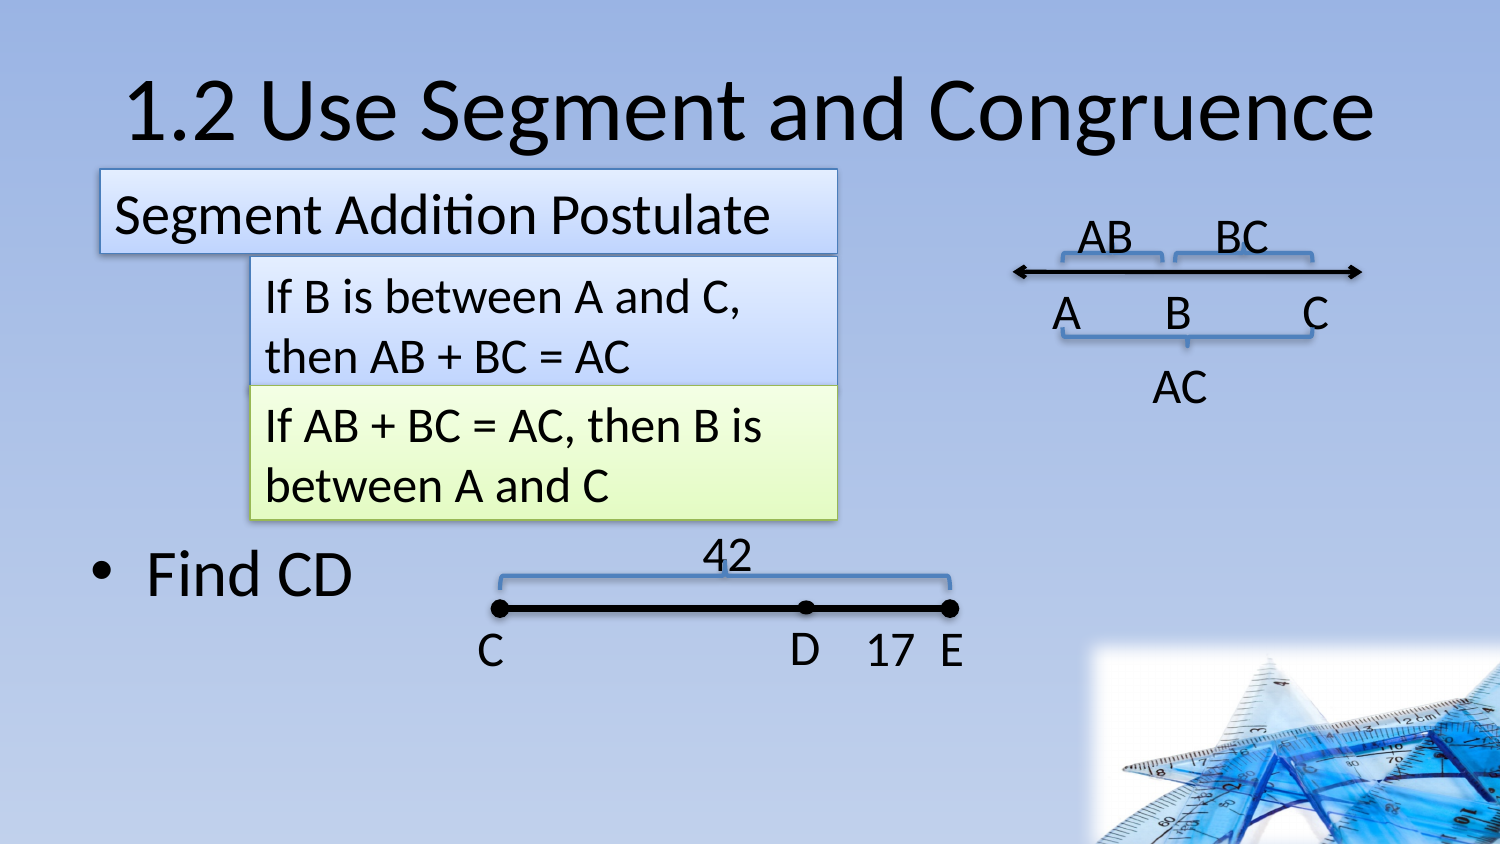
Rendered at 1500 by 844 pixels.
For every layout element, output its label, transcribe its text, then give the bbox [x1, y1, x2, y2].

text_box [1062, 327, 1313, 423]
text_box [1012, 271, 1363, 348]
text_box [1174, 195, 1313, 273]
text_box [99, 168, 838, 523]
title 1.2 Use Segment and Congruence [75, 33, 1425, 175]
picture [1103, 656, 1500, 838]
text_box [462, 514, 988, 685]
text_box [1062, 195, 1163, 273]
list Find CD [75, 521, 1425, 788]
